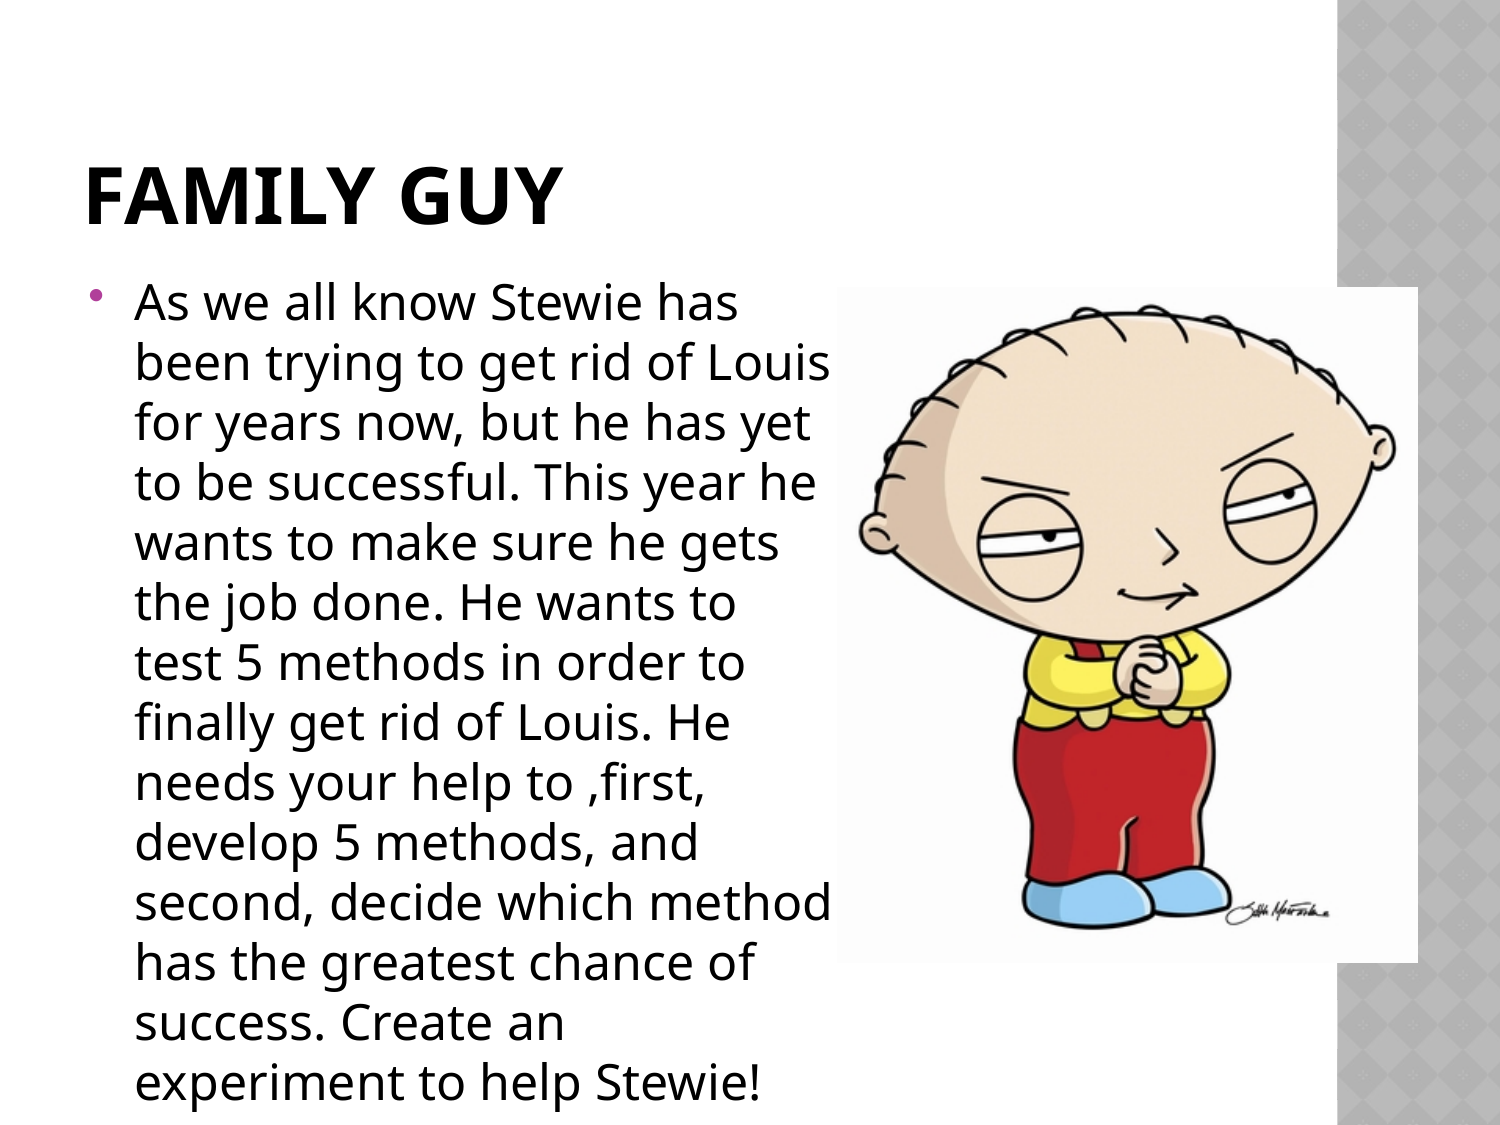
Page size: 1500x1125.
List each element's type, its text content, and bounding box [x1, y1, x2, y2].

list As we all know Stewie has been trying to get rid of Louis for years now, but he has yet to be successful. This year he wants to make sure he gets the job done. He wants to test 5 methods in order to finally get rid of Louis. He needs your help to ,first, develop 5 methods, and second, decide which method has the greatest chance of success. Create an experiment to help Stewie! [74, 262, 851, 1001]
title Family Guy [75, 52, 1263, 240]
picture [837, 286, 1418, 963]
